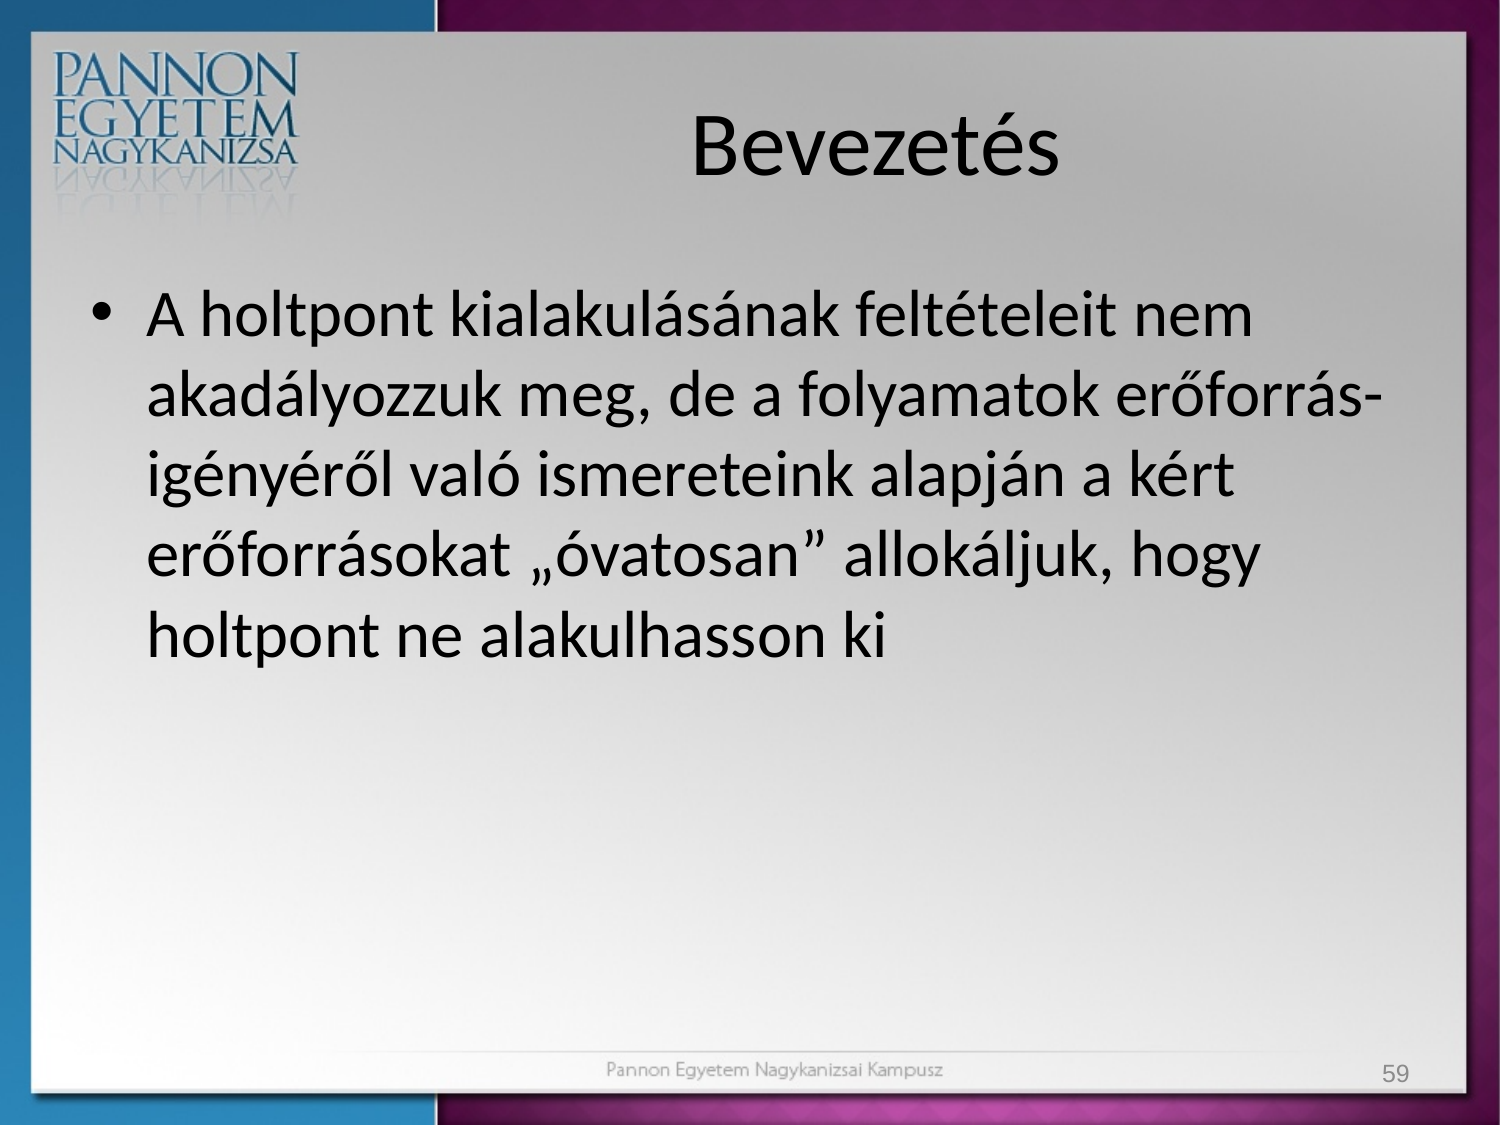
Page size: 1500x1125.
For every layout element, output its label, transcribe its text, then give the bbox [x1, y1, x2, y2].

list A holtpont kialakulásának feltételeit nem akadályozzuk meg, de a folyamatok erőforrás-igényéről való ismereteink alapján a kért erőforrásokat „óvatosan” allokáljuk, hogy holtpont ne alakulhasson ki [75, 262, 1425, 1075]
picture [0, 0, 1500, 1125]
title Bevezetés [328, 45, 1425, 233]
slide_number 59 [1074, 1042, 1425, 1103]
